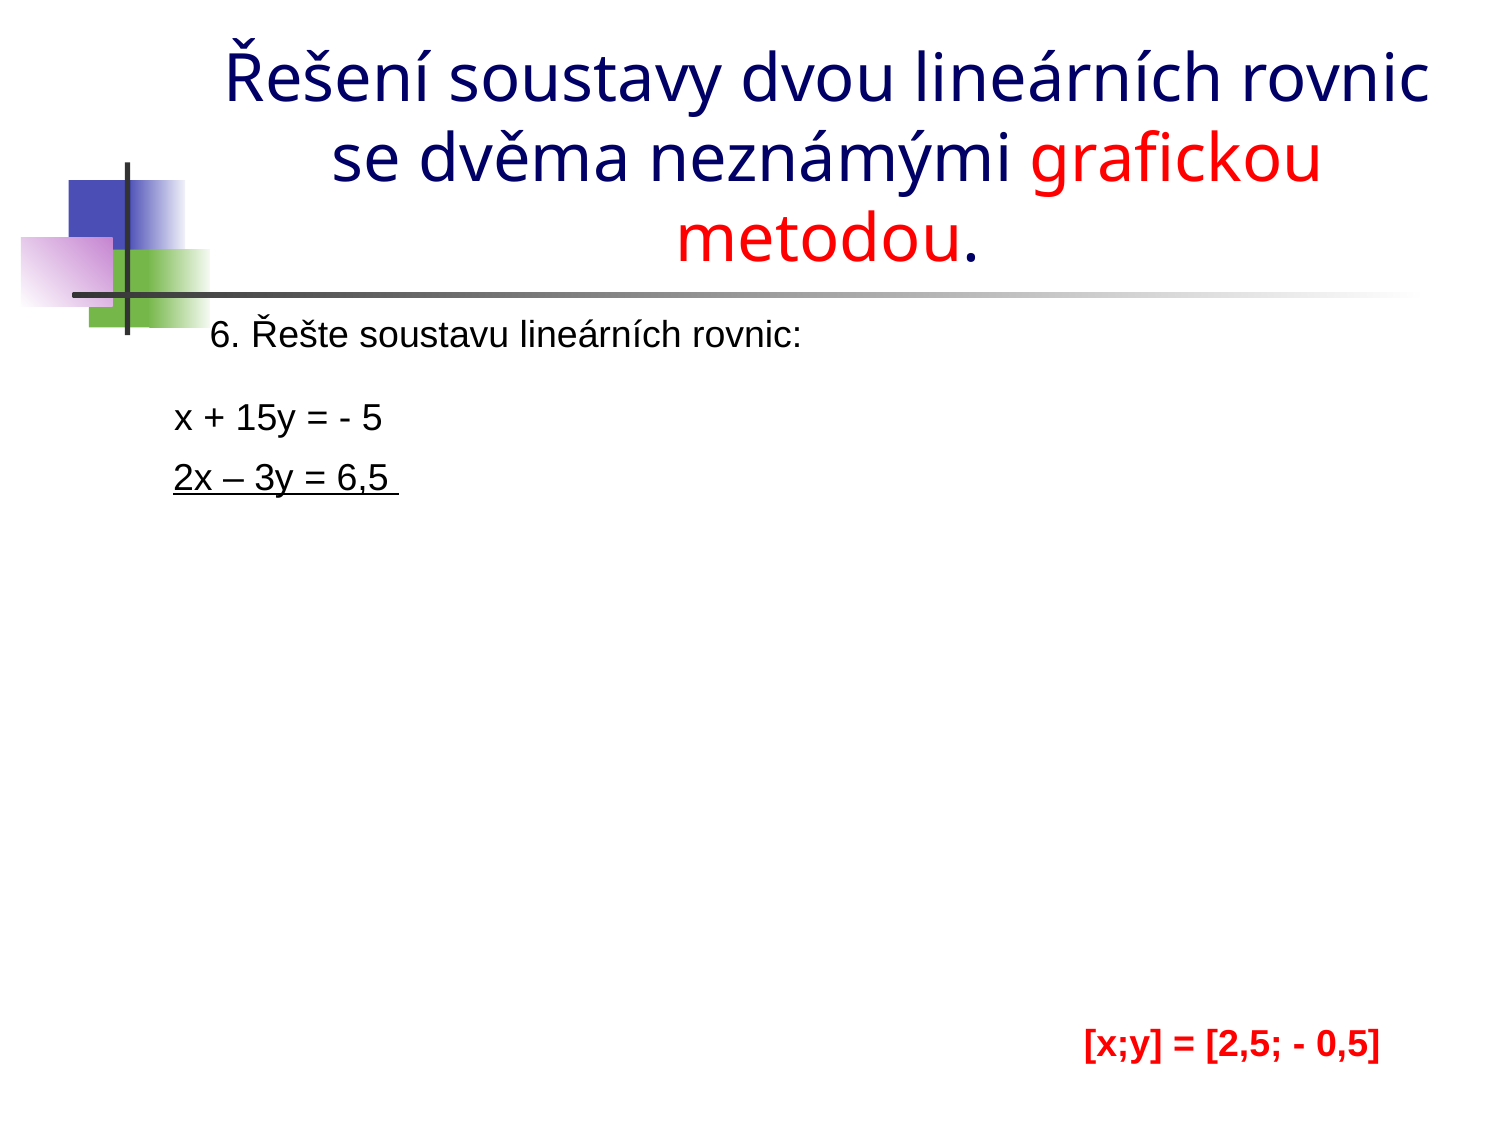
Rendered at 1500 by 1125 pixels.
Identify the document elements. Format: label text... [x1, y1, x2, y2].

title Řešení soustavy dvou lineárních rovnic se dvěma neznámými grafickou metodou. [188, 186, 1468, 276]
text_box 6. Řešte soustavu lineárních rovnic: [194, 302, 998, 363]
text_box [0, 0, 1500, 75]
text_box 2x – 3y = 6,5 [158, 445, 549, 506]
title Řešení soustavy dvou lineárních rovnic se dvěma neznámými grafickou metodou. [188, 75, 1468, 185]
text_box [x;y] = [2,5; - 0,5] [1068, 1011, 1447, 1072]
text_box x + 15y = - 5 [159, 385, 408, 445]
